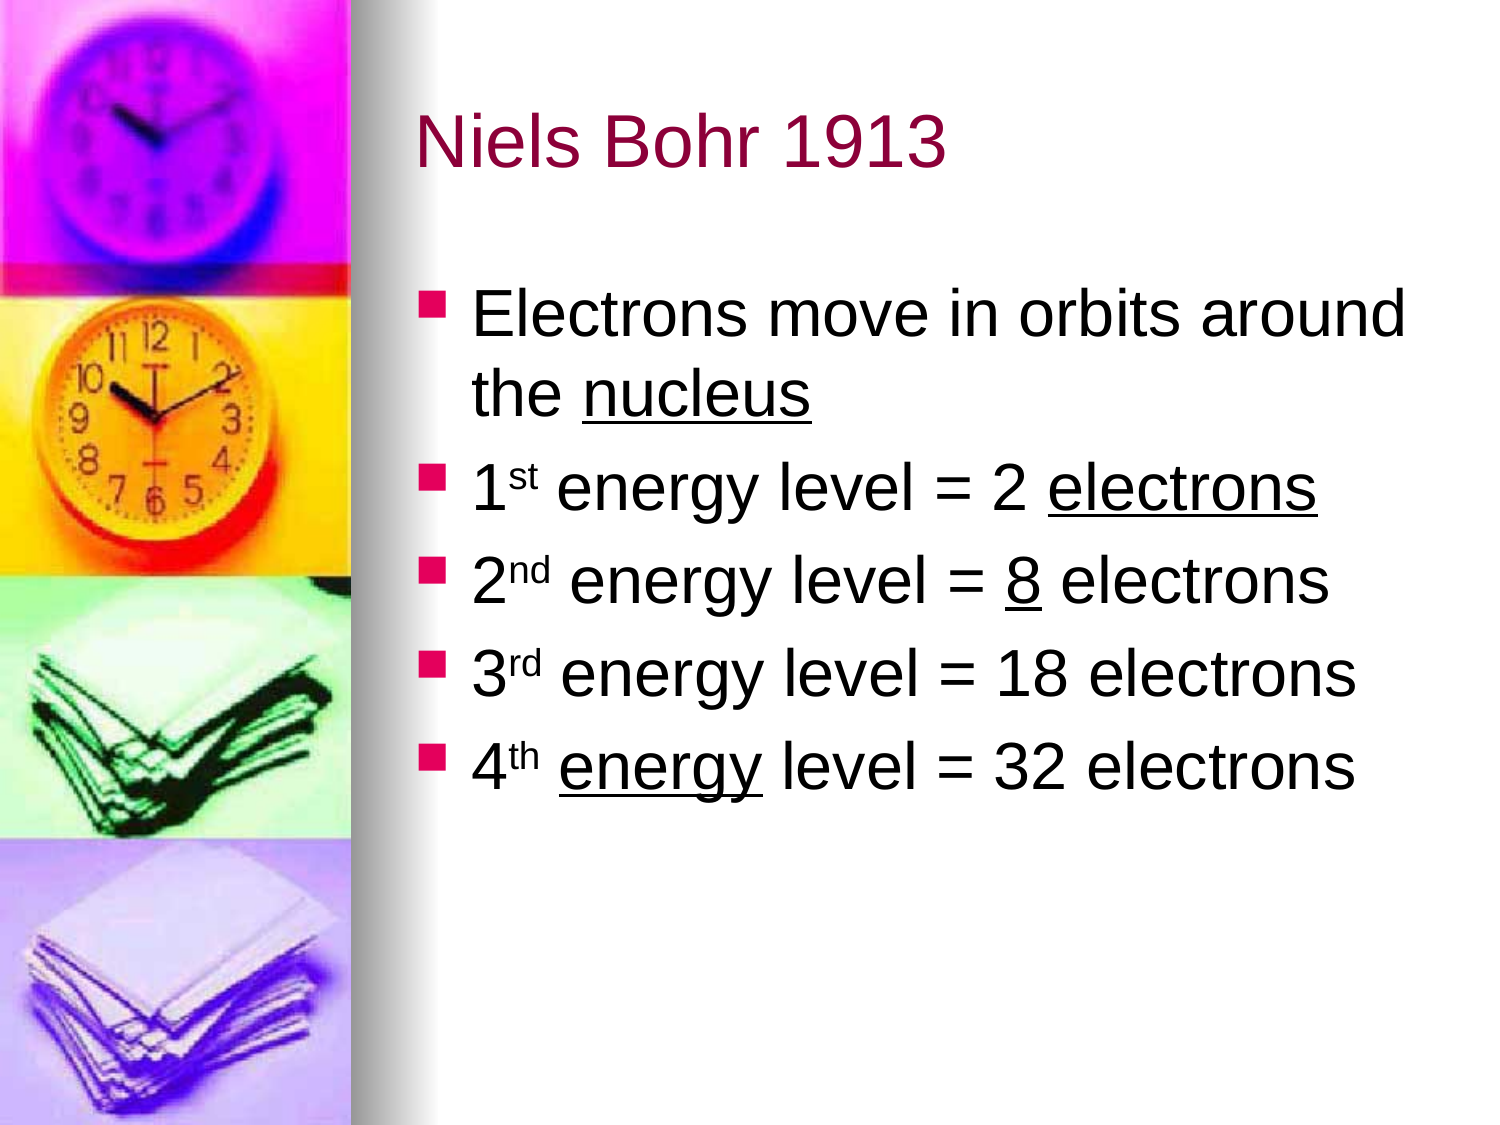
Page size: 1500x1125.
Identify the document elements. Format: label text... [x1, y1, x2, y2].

list Electrons move in orbits around the nucleus 1st energy level = 2 electrons 2nd energy level = 8 electrons 3rd energy level = 18 electrons 4th energy level = 32 electrons [399, 262, 1451, 1001]
picture [0, 0, 351, 1125]
title Niels Bohr 1913 [399, 37, 1451, 238]
